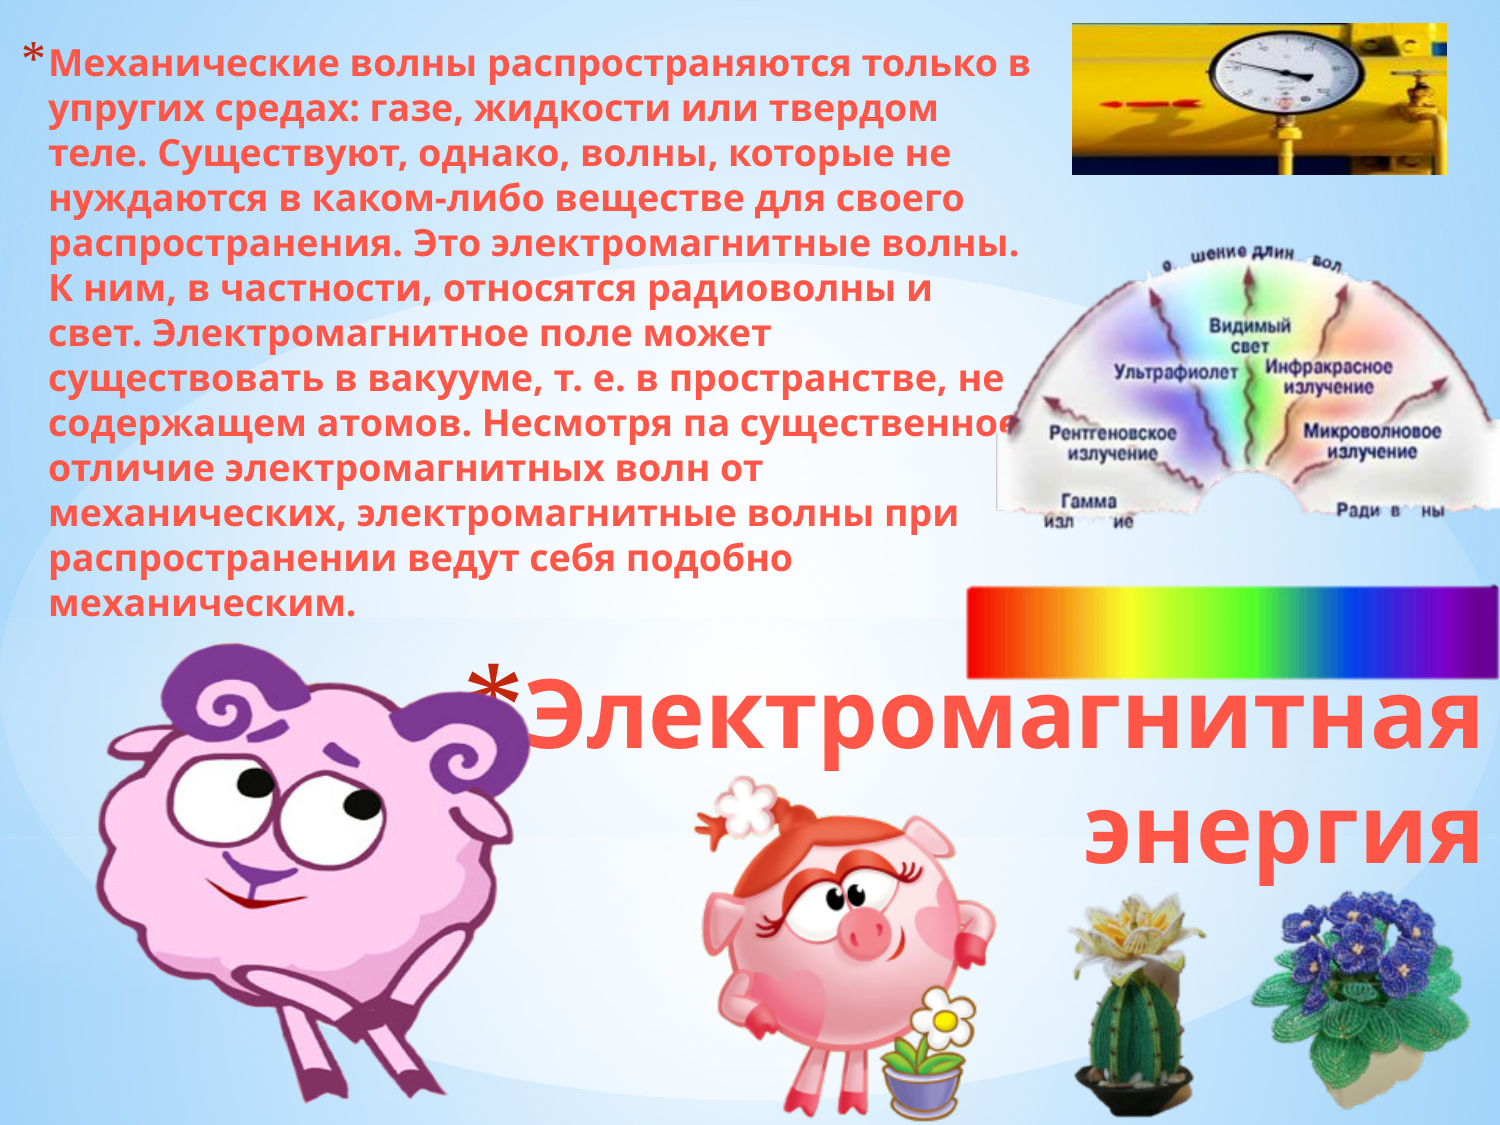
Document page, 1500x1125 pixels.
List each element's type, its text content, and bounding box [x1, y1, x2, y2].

picture [17, 548, 621, 1125]
list Механические волны распространяются только в упругих средах: газе, жидкости или твердом теле. Существуют, однако, волны, которые не нуждаются в каком-либо веществе для своего распространения. Это электромагнитные волны. К ним, в частности, относятся радиоволны и свет. Электромагнитное поле может существовать в вакууме, т. е. в пространстве, не содержащем атомов. Несмотря па существенное отличие электромагнитных волн от механических, электромагнитные волны при распространении ведут себя подобно механическим. [0, 30, 1051, 670]
picture [796, 22, 1500, 721]
picture [1034, 849, 1471, 1125]
picture [685, 774, 997, 1125]
title Электромагнитная энергия [627, 670, 1500, 833]
